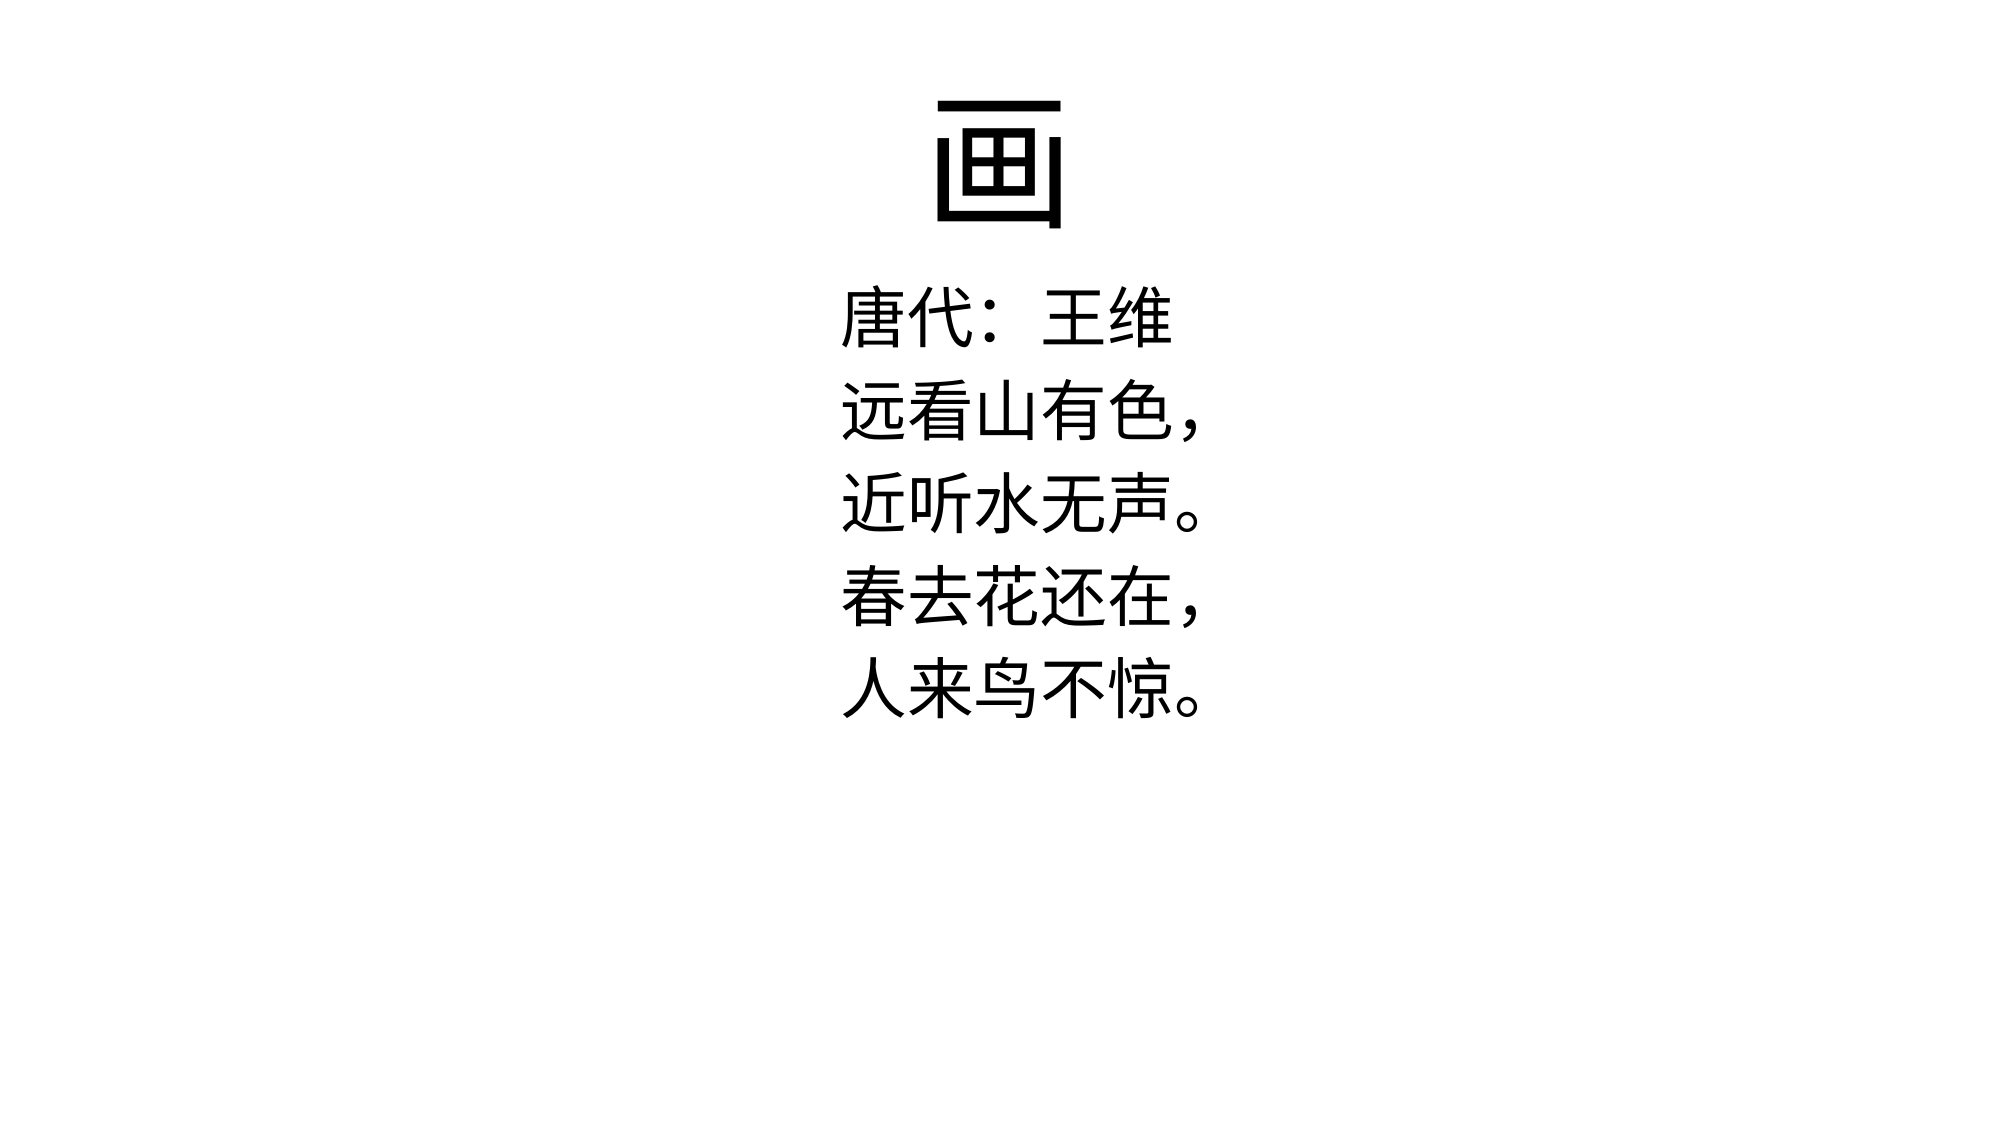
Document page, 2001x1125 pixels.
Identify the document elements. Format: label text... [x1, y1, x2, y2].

list 唐代：王维 远看山有色， 近听水无声。 春去花还在， 人来鸟不惊。 [825, 277, 2000, 992]
title 画 [137, 59, 1863, 278]
